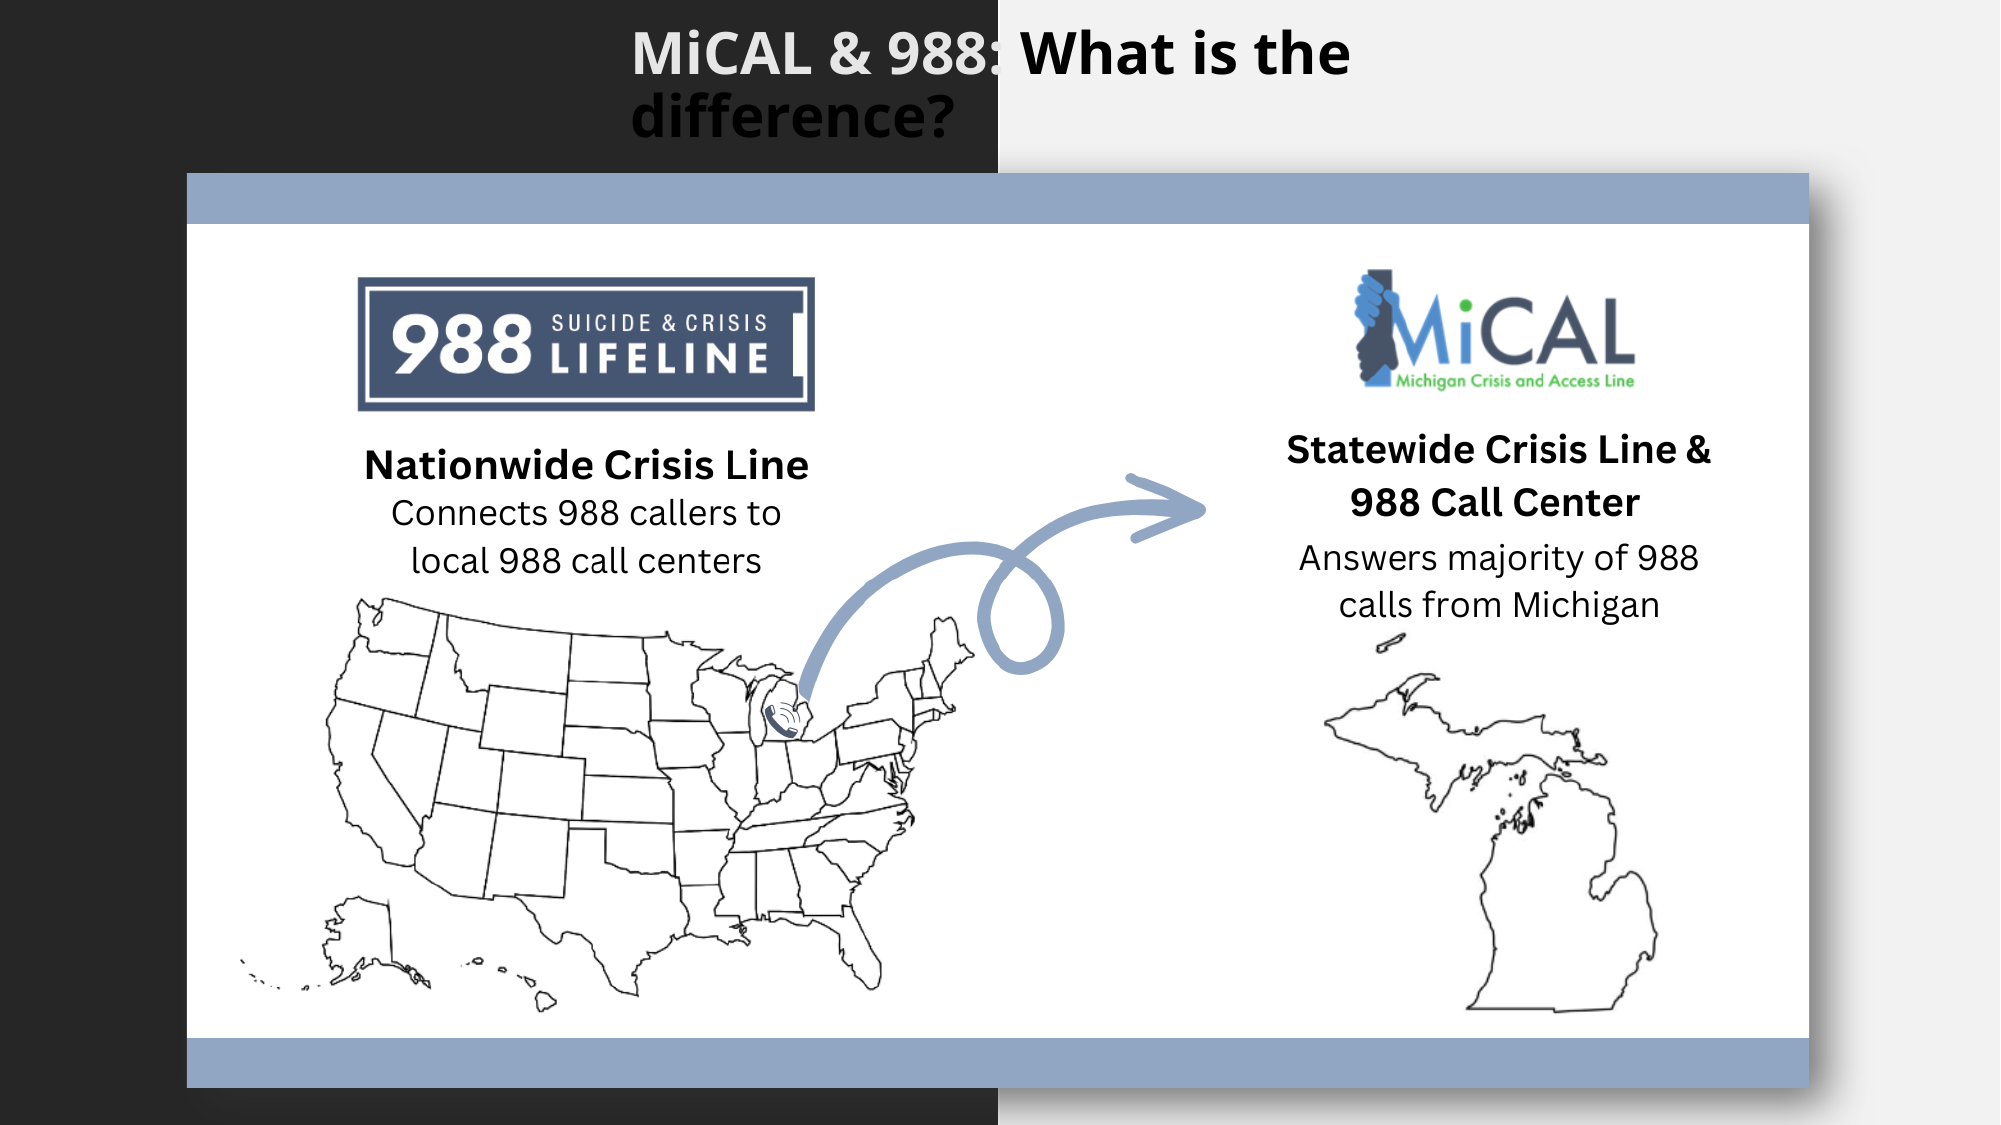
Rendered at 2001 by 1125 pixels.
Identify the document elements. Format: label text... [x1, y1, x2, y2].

text_box [0, 0, 999, 1125]
title MiCAL & 988: What is the difference? [615, 15, 1649, 158]
text_box [999, 0, 2000, 1125]
picture [186, 173, 1810, 1089]
